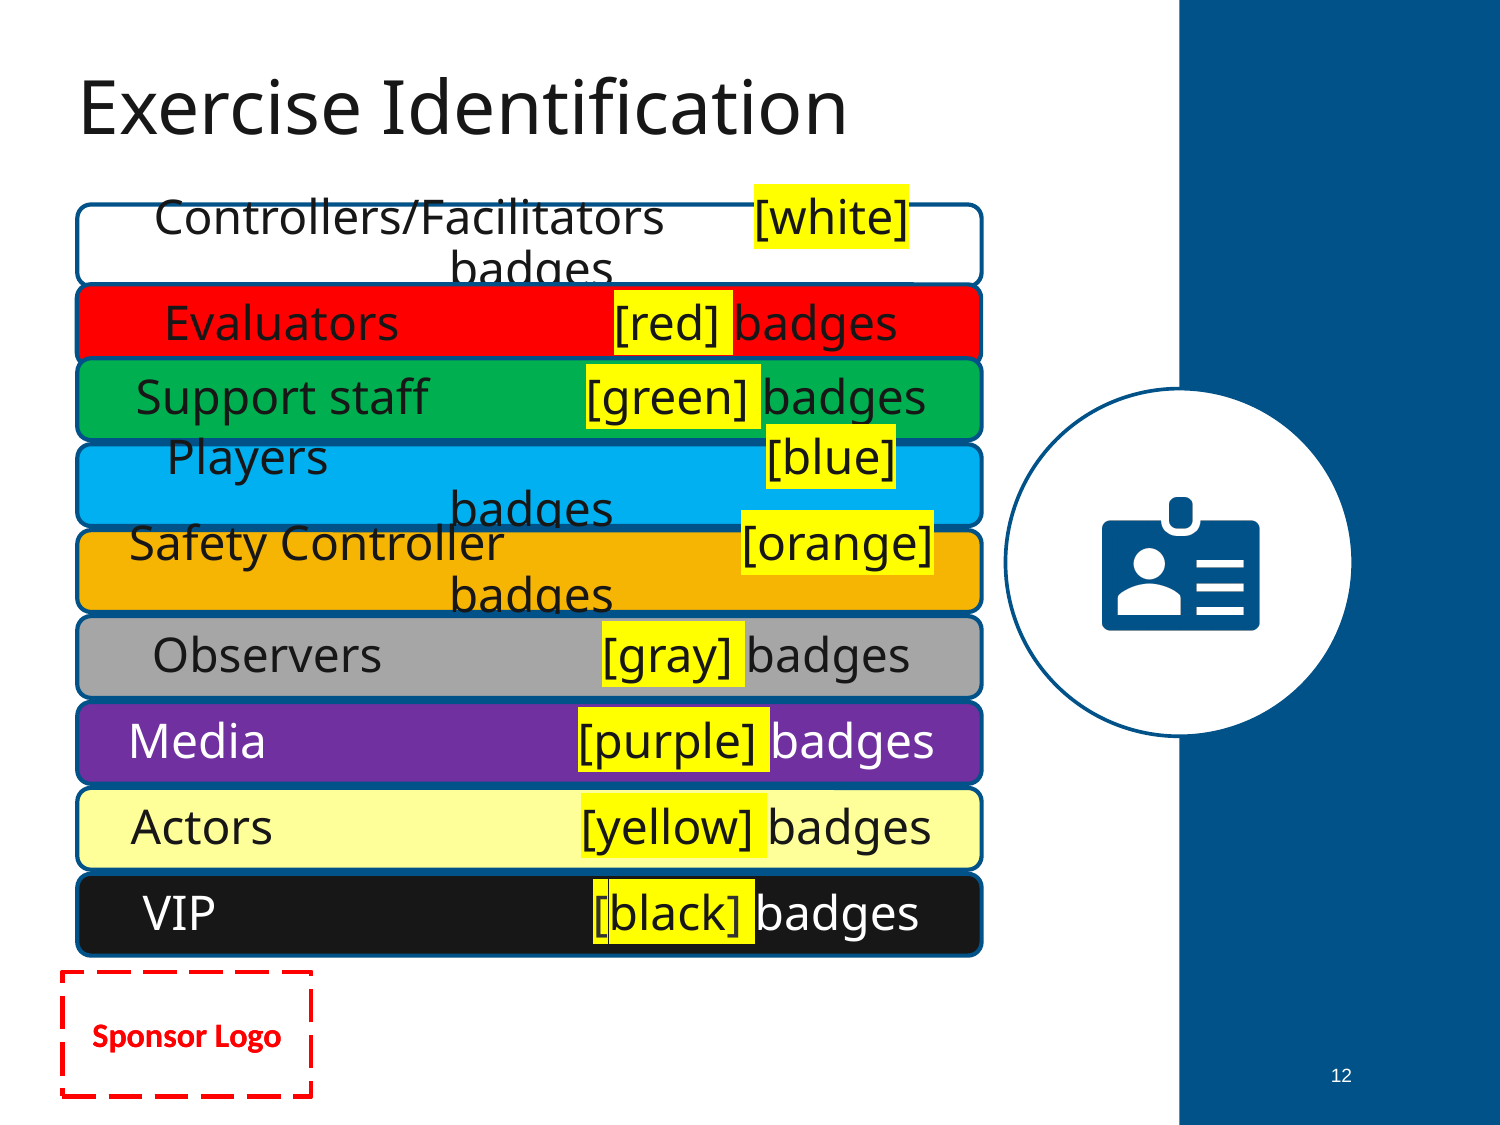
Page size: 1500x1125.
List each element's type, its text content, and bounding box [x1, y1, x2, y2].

slide_number 12 [1242, 1052, 1368, 1098]
picture [1086, 469, 1275, 658]
title Exercise Identification [62, 23, 982, 187]
text_box [1003, 386, 1356, 739]
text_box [76, 185, 983, 956]
text_box [1177, 0, 1500, 1125]
